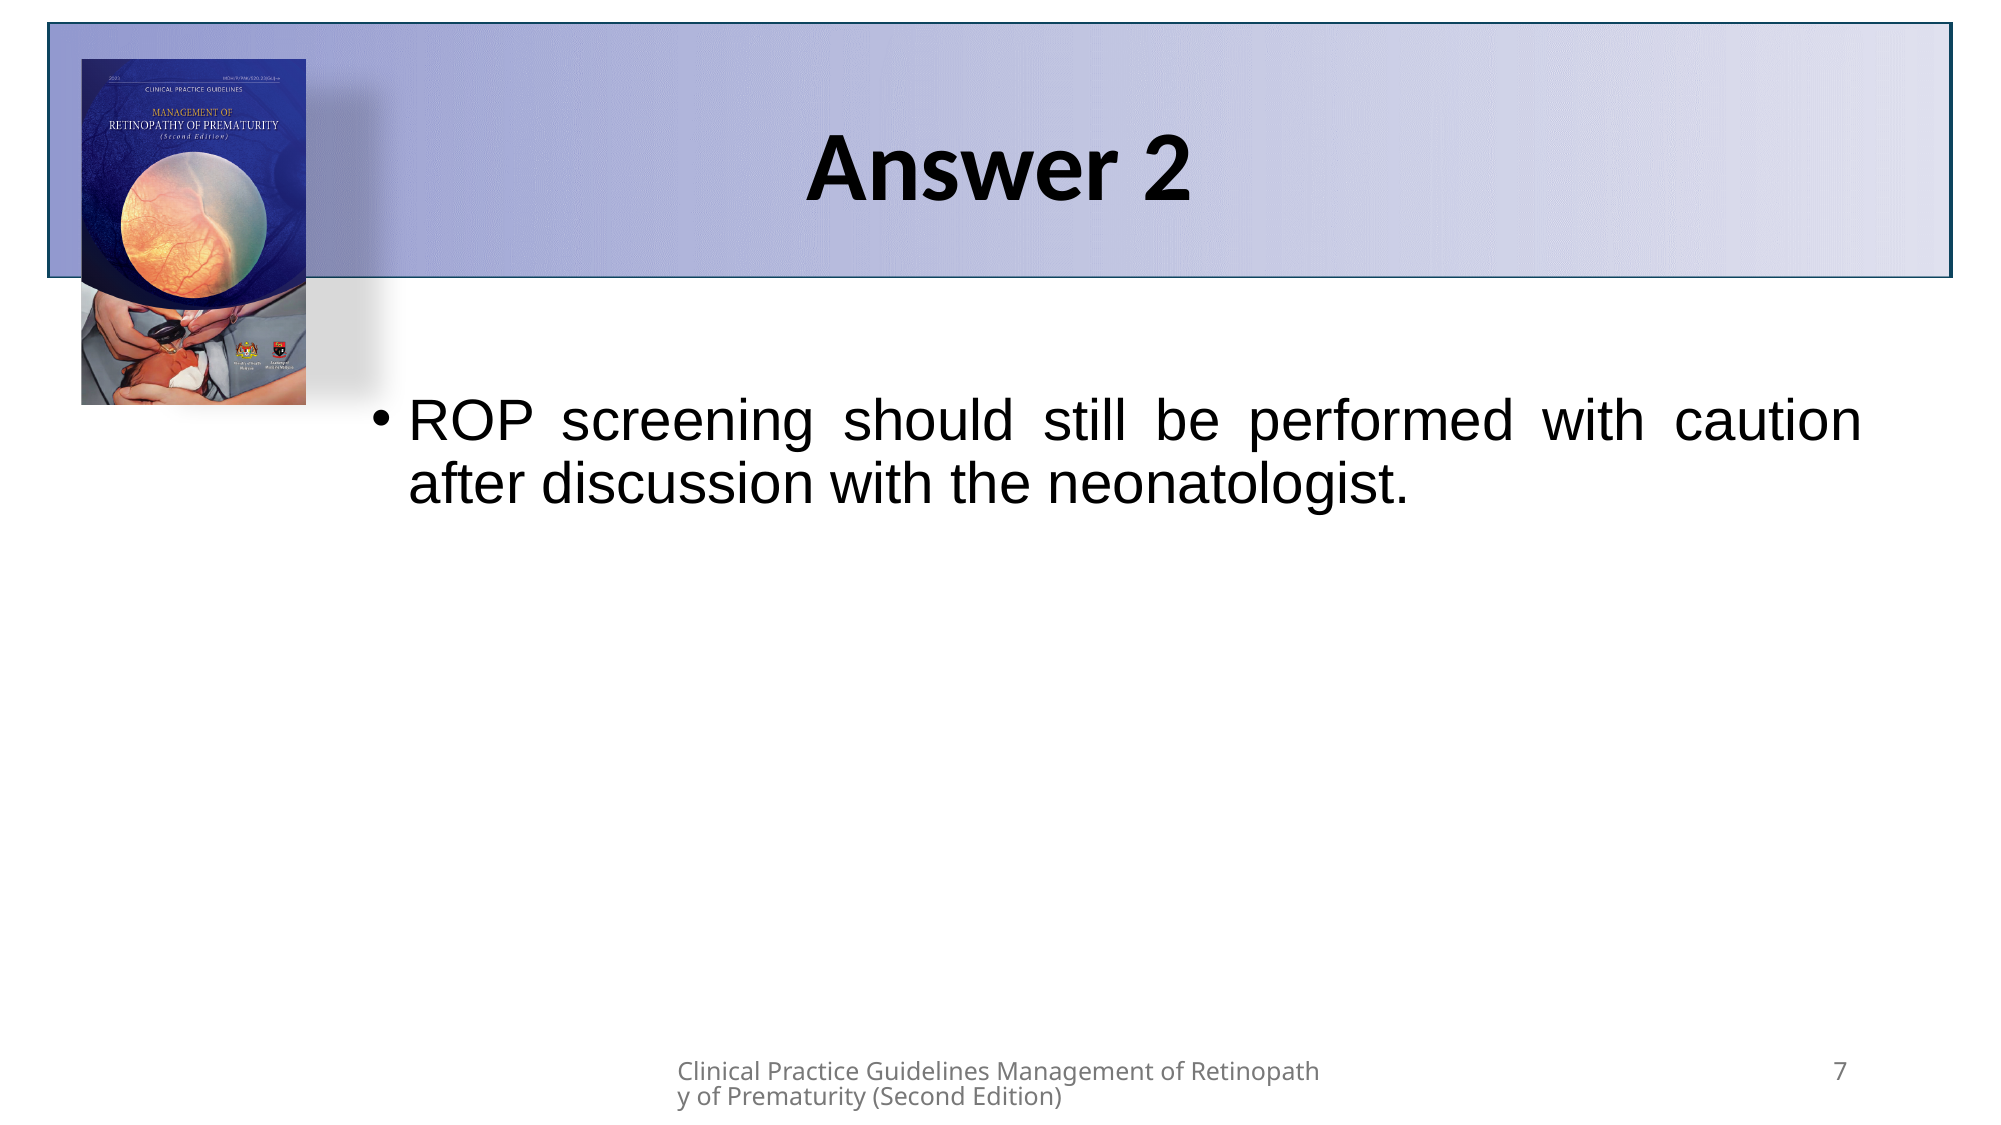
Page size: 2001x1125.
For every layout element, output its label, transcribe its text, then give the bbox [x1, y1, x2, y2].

picture [47, 21, 1953, 405]
list ROP screening should still be performed with caution after discussion with the neonatologist. [356, 382, 1880, 964]
slide_number 7 [1412, 1042, 1863, 1103]
footer Clinical Practice Guidelines Management of Retinopathy of Prematurity (Second Edition) [662, 1042, 1338, 1103]
